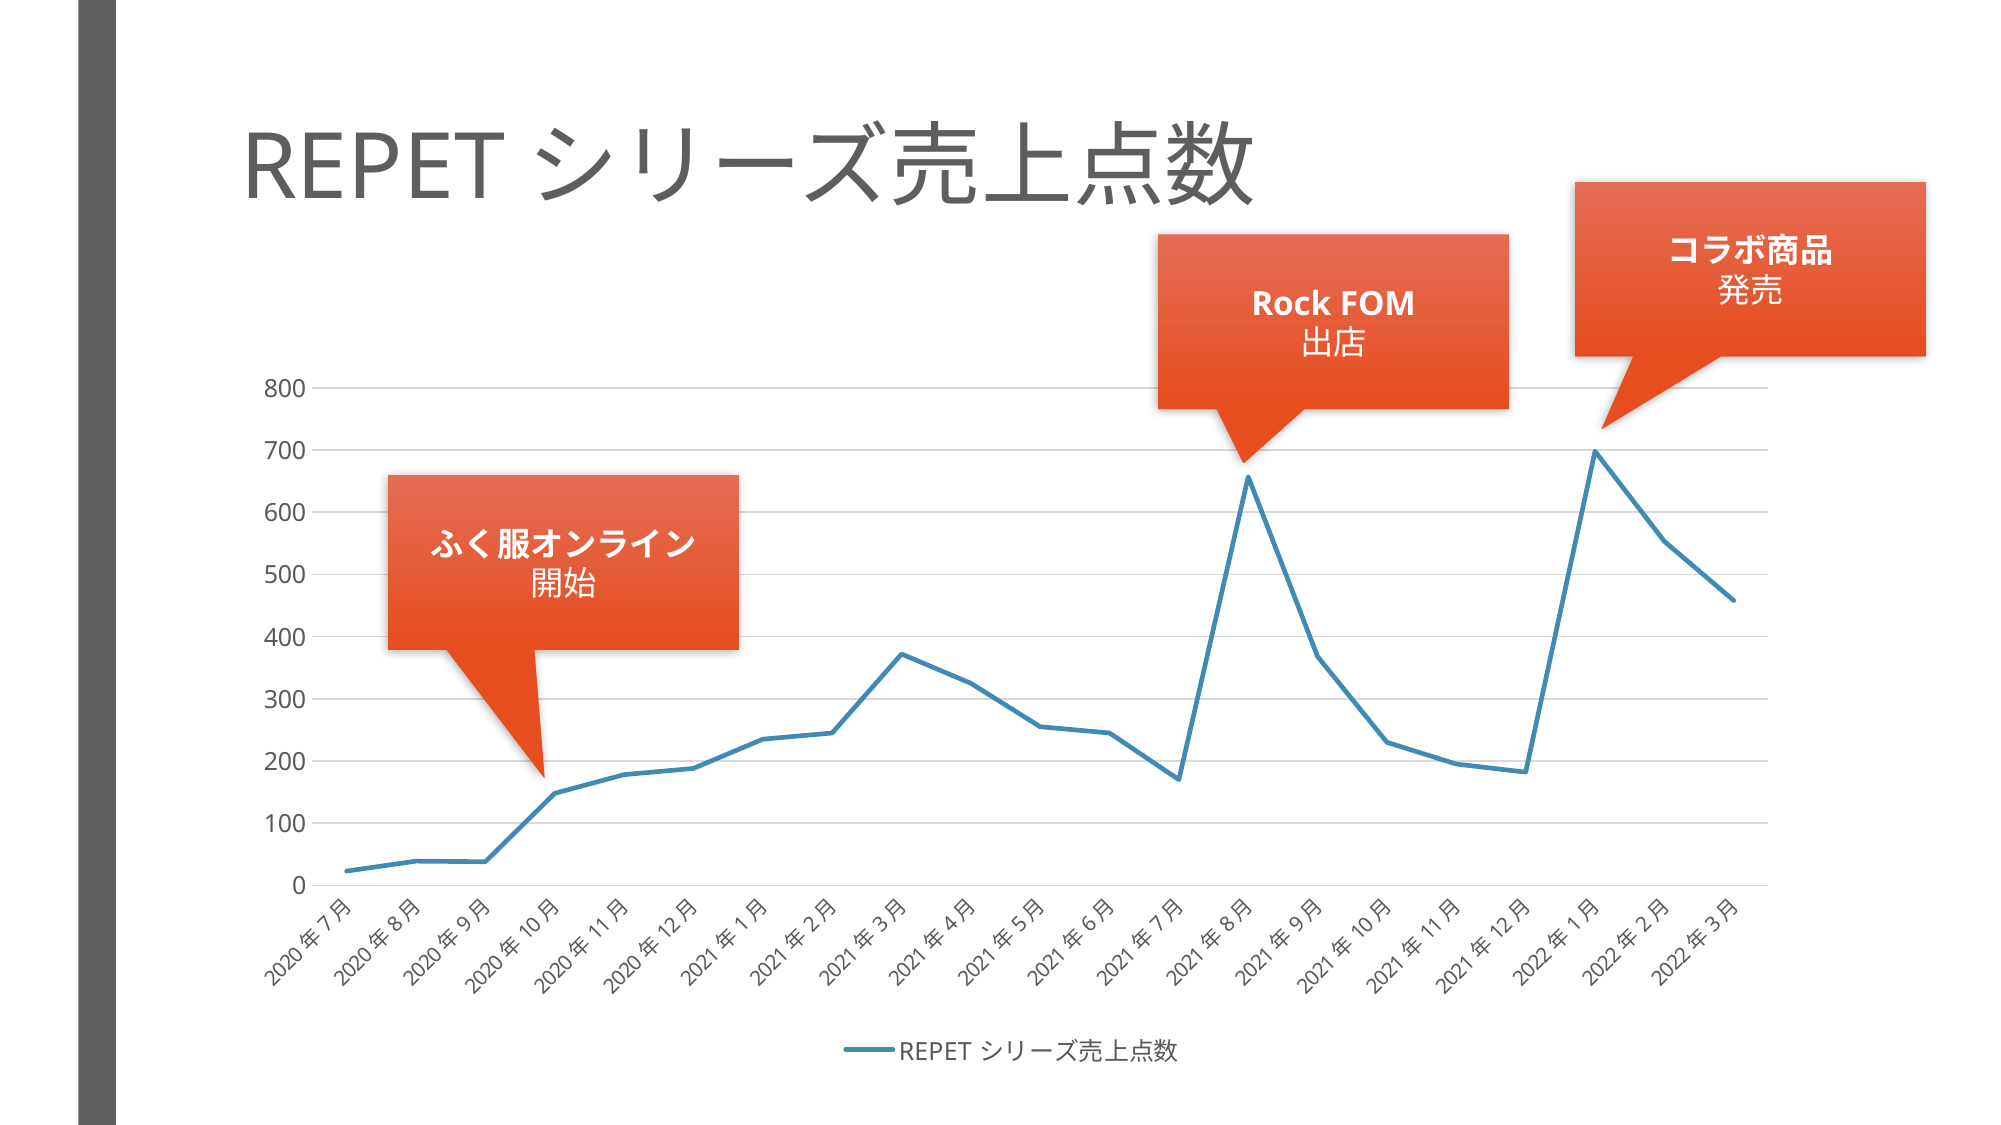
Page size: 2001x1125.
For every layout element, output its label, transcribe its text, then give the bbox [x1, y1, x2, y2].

text_box コラボ商品 発売 [1574, 181, 1926, 357]
chart [224, 356, 1800, 1075]
text_box Rock FOM 出店 [1158, 234, 1510, 356]
title REPETシリーズ売上点数 [225, 112, 1800, 356]
